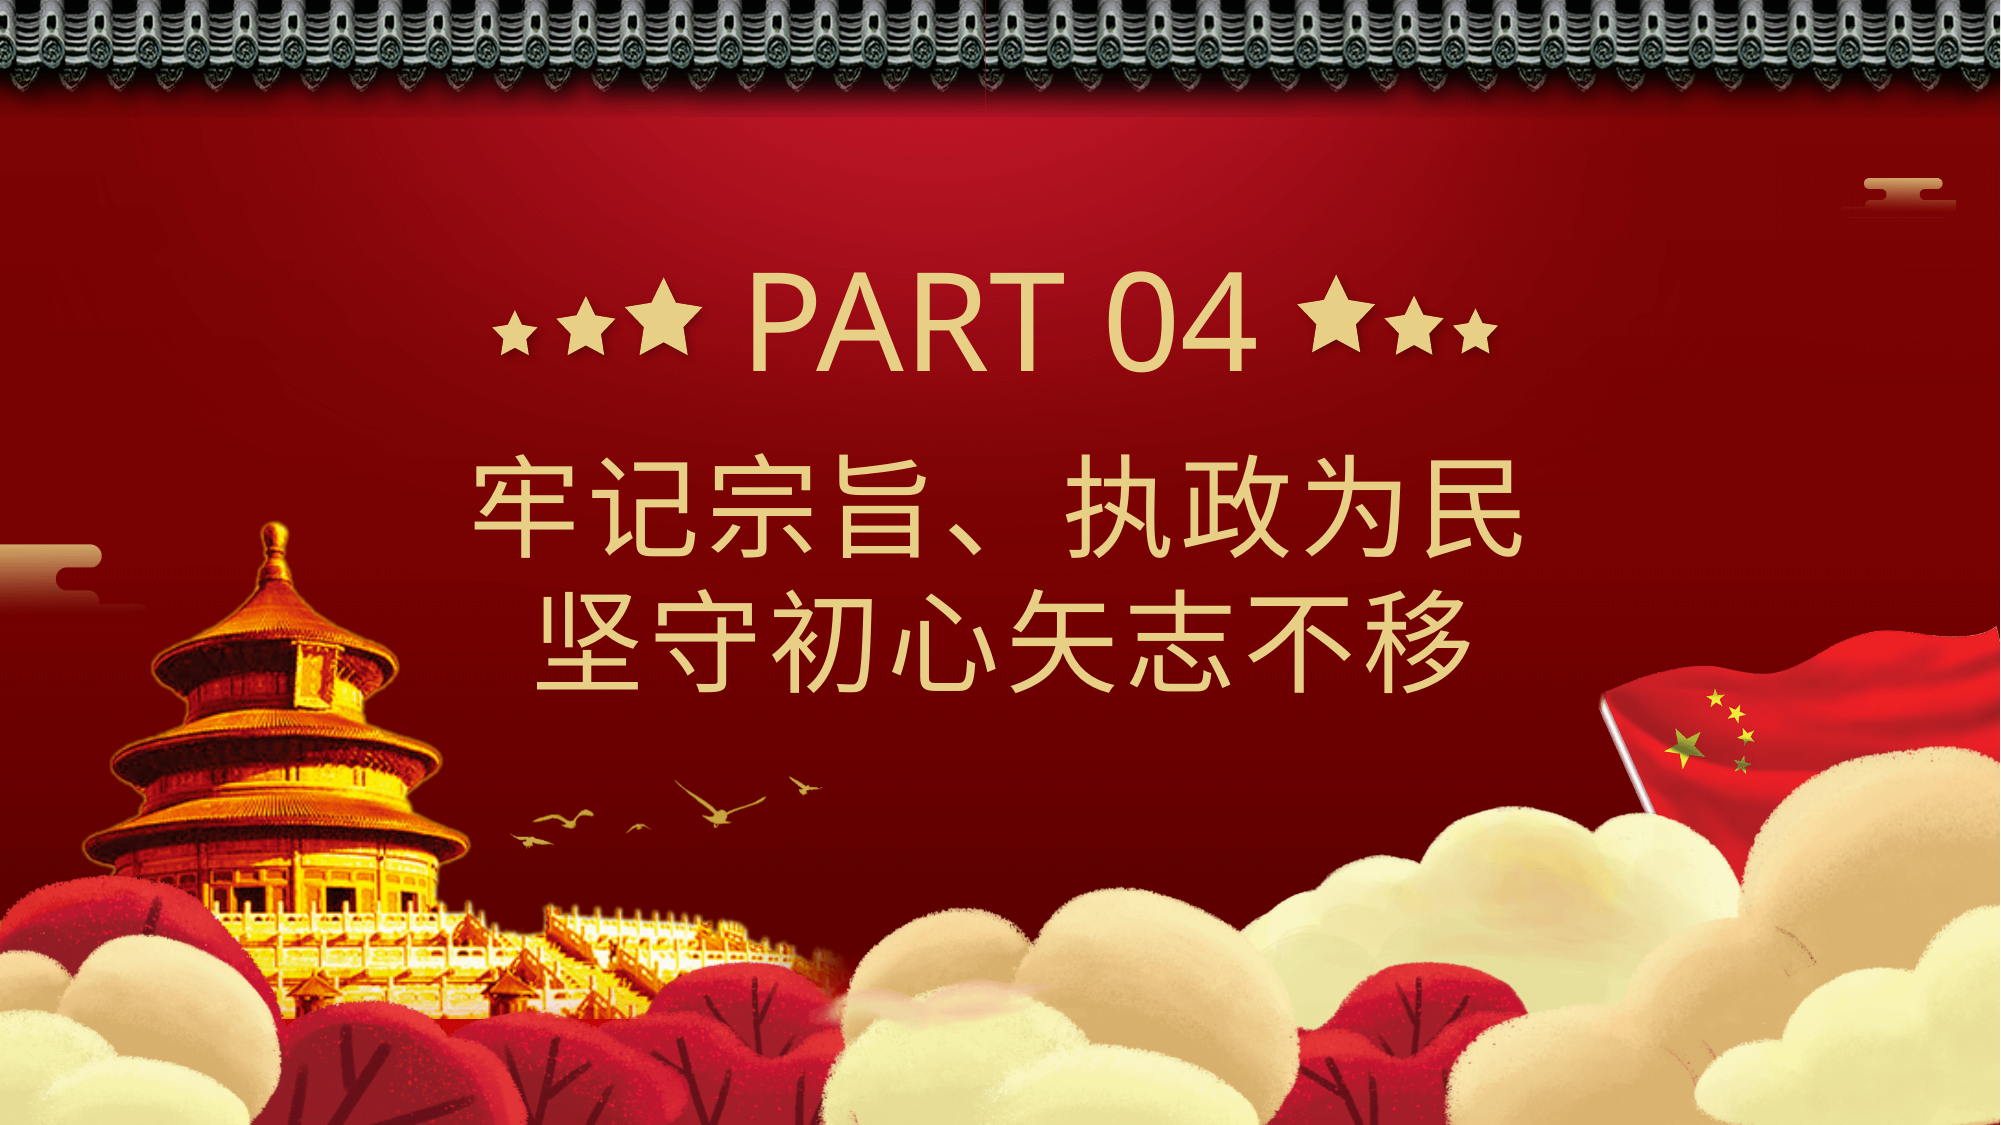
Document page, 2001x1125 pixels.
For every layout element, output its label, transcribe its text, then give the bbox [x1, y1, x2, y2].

text_box 牢记宗旨、执政为民 坚守初心矢志不移 [390, 430, 1616, 715]
picture [0, 0, 2001, 1125]
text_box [1297, 274, 1499, 355]
text_box PART 04 [725, 226, 1275, 407]
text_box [492, 277, 703, 356]
